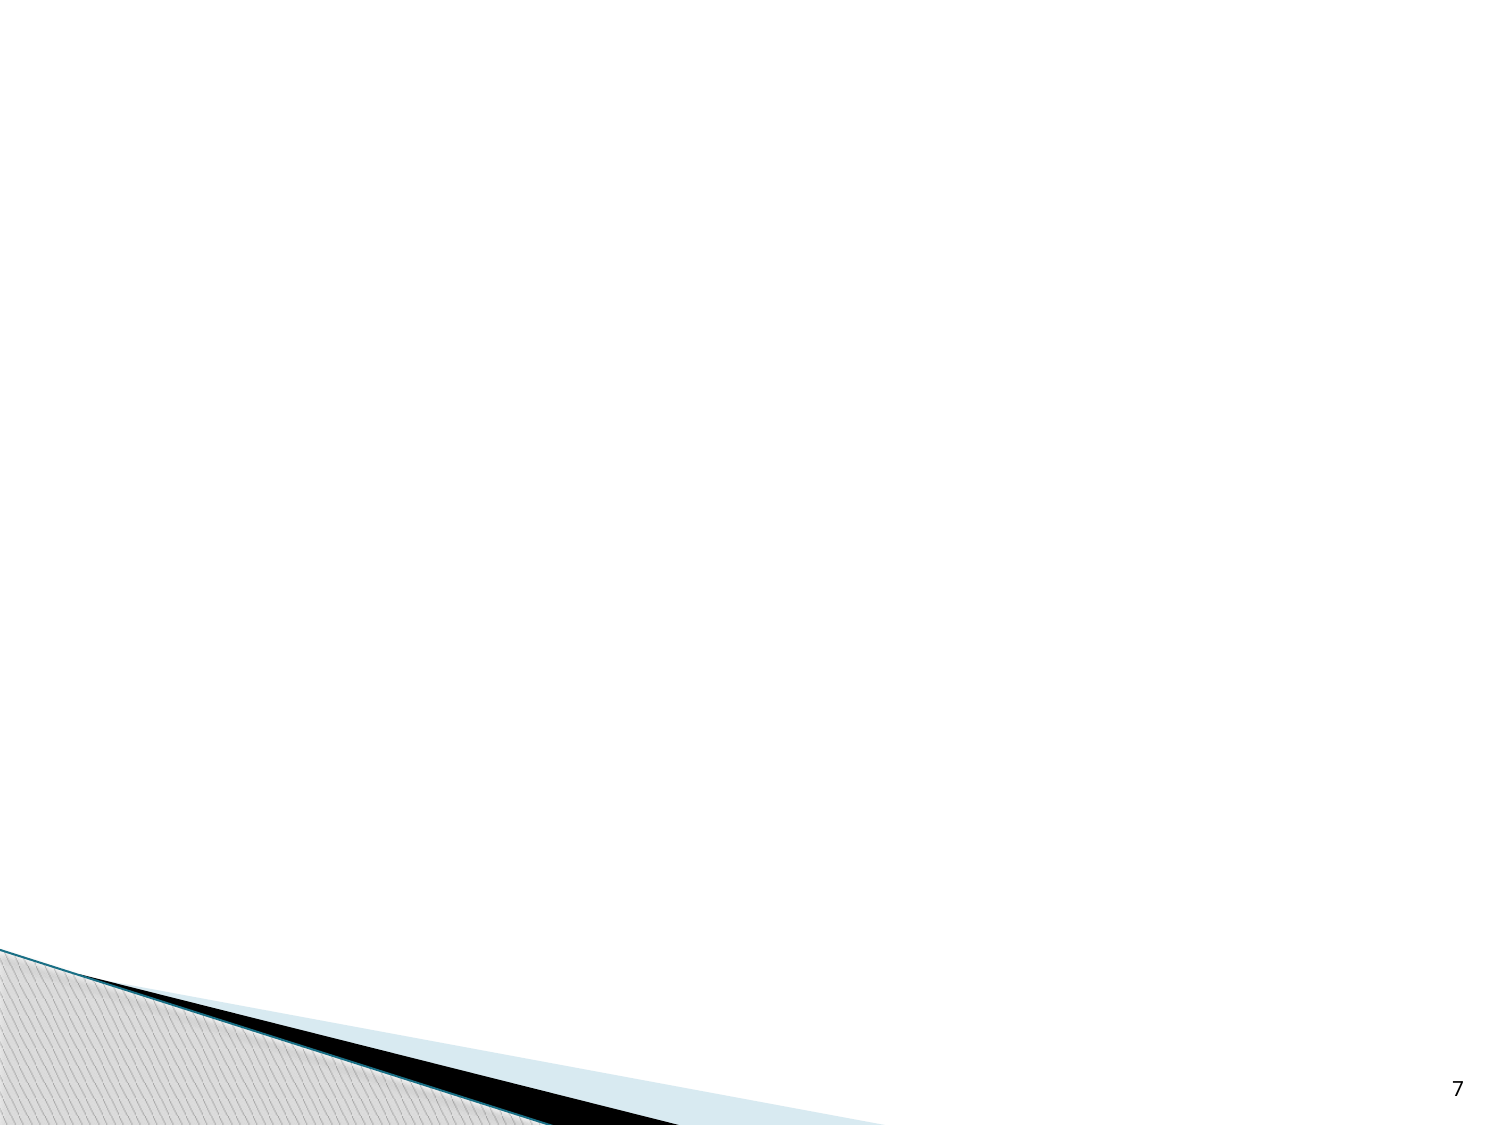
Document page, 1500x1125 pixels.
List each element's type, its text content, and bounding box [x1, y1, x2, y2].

slide_number 7 [1418, 1051, 1479, 1112]
